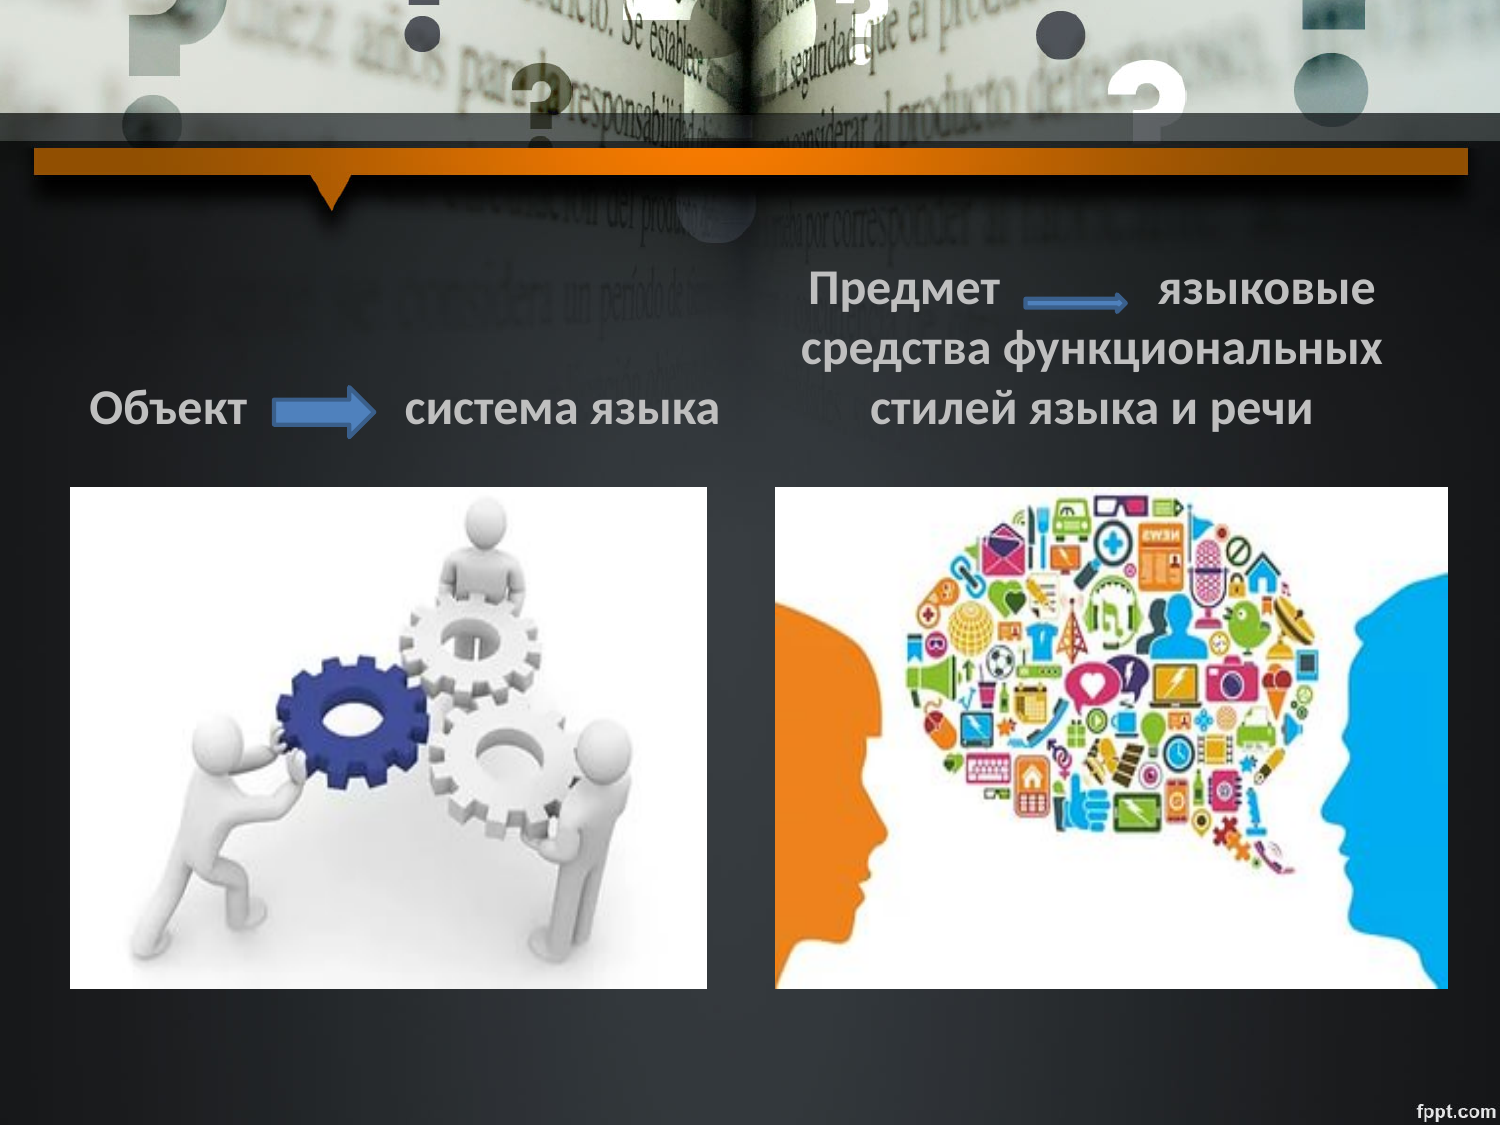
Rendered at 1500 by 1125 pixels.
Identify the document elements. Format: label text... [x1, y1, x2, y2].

list Объект система языка [73, 337, 737, 442]
list Предмет языковые средства функциональных стилей языка и речи [760, 211, 1424, 442]
text_box [1023, 292, 1128, 314]
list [774, 486, 1448, 989]
picture [0, 0, 1500, 1125]
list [70, 486, 707, 989]
text_box [271, 385, 377, 440]
